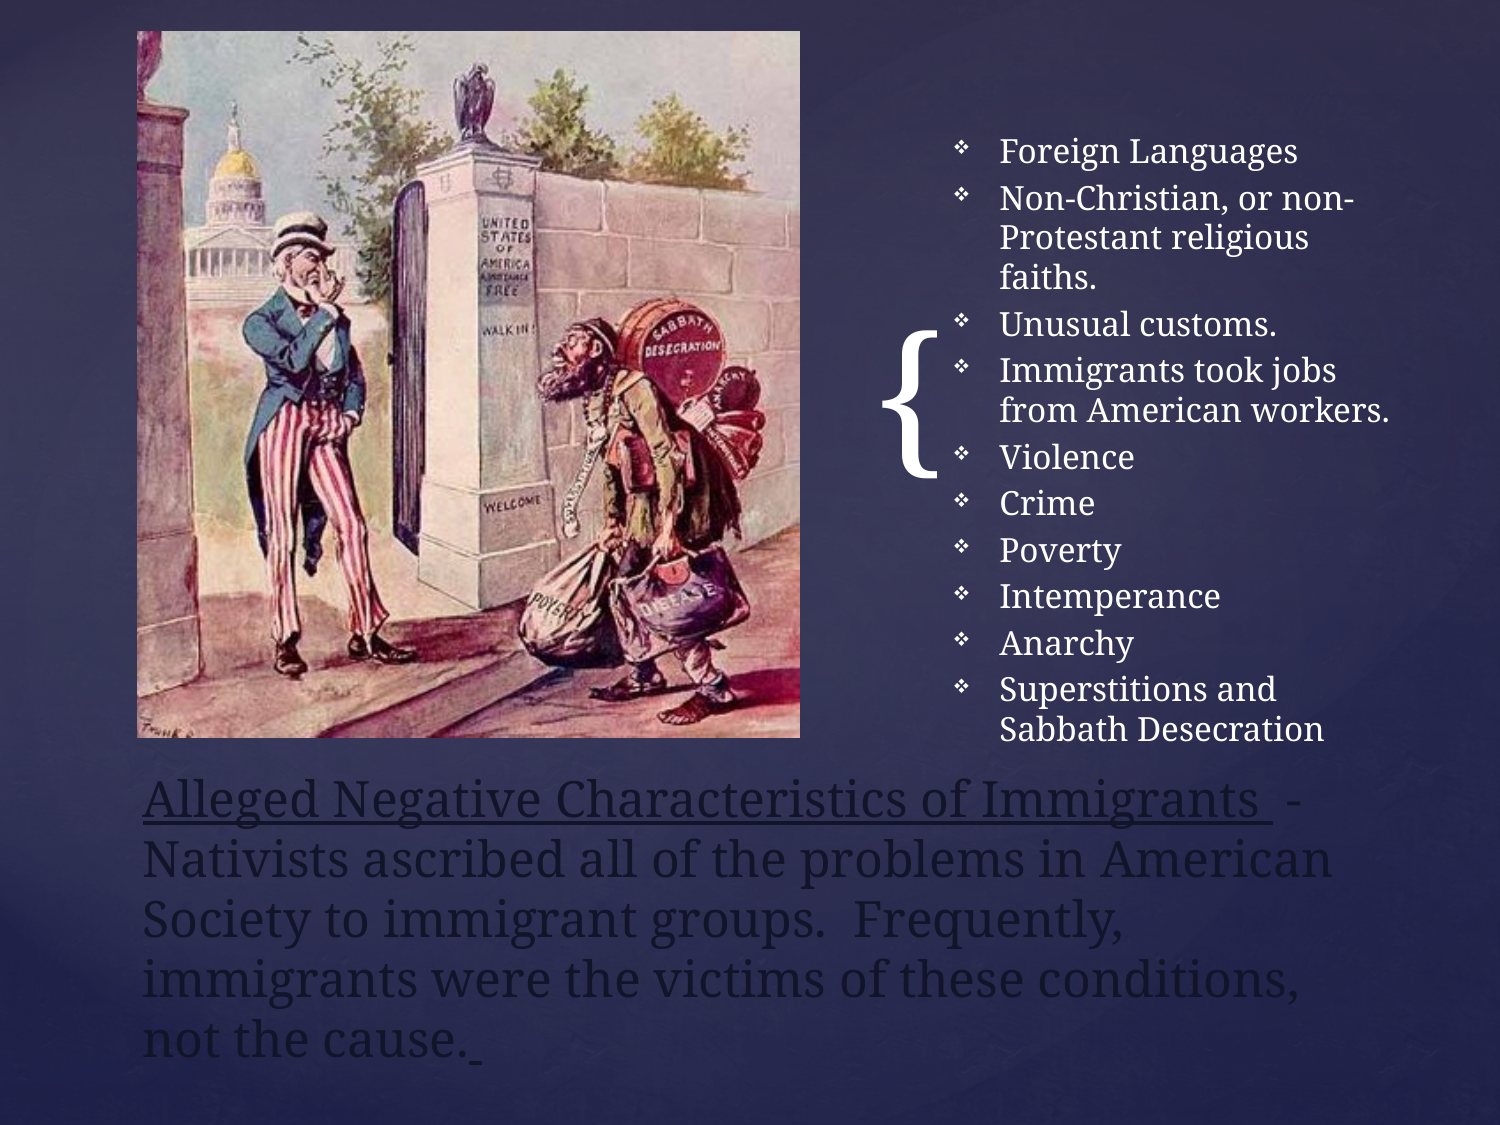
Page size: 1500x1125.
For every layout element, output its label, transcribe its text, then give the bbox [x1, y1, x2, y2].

title Alleged Negative Characteristics of Immigrants - Nativists ascribed all of the problems in American Society to immigrant groups. Frequently, immigrants were the victims of these conditions, not the cause. [127, 800, 1365, 1075]
list Foreign Languages Non-Christian, or non-Protestant religious faiths. Unusual customs. Immigrants took jobs from American workers. Violence Crime Poverty Intemperance Anarchy Superstitions and Sabbath Desecration [937, 112, 1425, 813]
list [136, 30, 801, 739]
